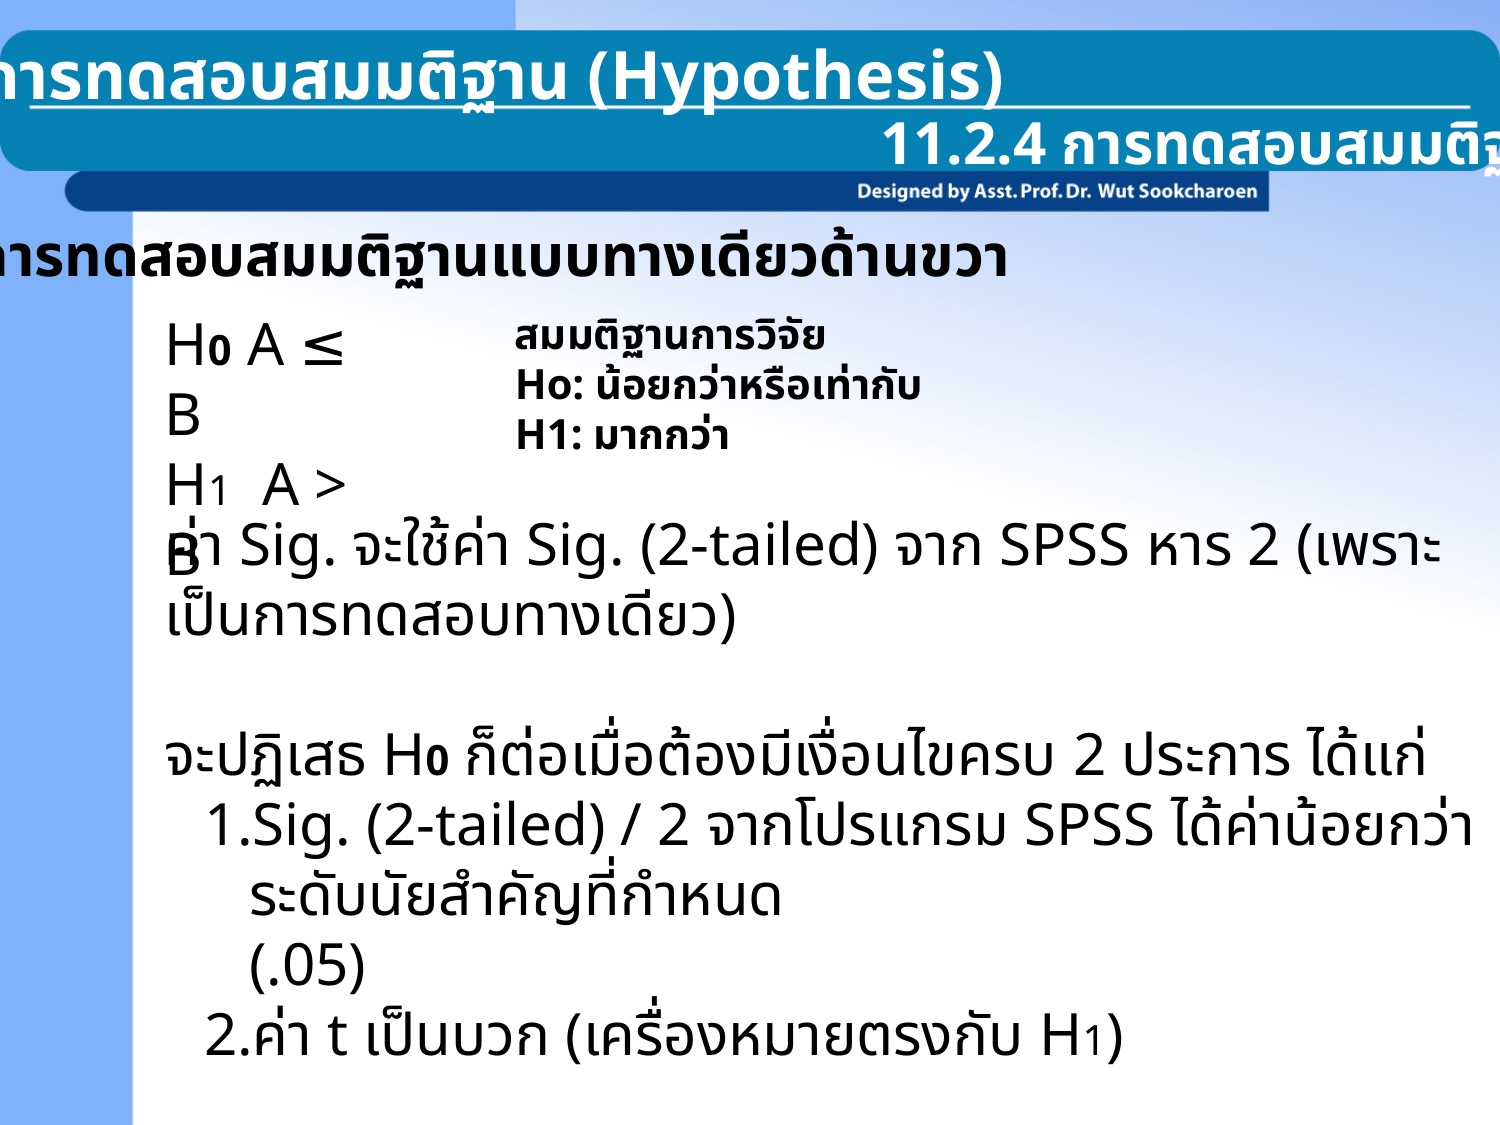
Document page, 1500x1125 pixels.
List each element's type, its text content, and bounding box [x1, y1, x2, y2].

text_box 11.2.4 การทดสอบสมมติฐาน [865, 98, 1500, 184]
picture [0, 149, 1500, 1125]
text_box ค่า Sig. จะใช้ค่า Sig. (2-tailed) จาก SPSS หาร 2 (เพราะเป็นการทดสอบทางเดียว) จะปฏิเสธ H0 ก็ต่อเมื่อต้องมีเงื่อนไขครบ 2 ประการ ได้แก่ Sig. (2-tailed) / 2 จากโปรแกรม SPSS ได้ค่าน้อยกว่าระดับนัยสำคัญที่กำหนด (.05) ค่า t เป็นบวก (เครื่องหมายตรงกับ H1) [149, 499, 1500, 1075]
text_box 11.2 การทดสอบสมมติฐาน (Hypothesis) [0, 25, 1020, 121]
picture [0, 0, 1500, 53]
text_box H0 A ≤ B H1 A > B [150, 299, 400, 499]
text_box สมมติฐานการวิจัย Ho: น้อยกว่าหรือเท่ากับ H1: มากกว่า [499, 299, 1413, 465]
text_box การทดสอบสมมติฐานแบบทางเดียวด้านขวา [0, 210, 1025, 296]
